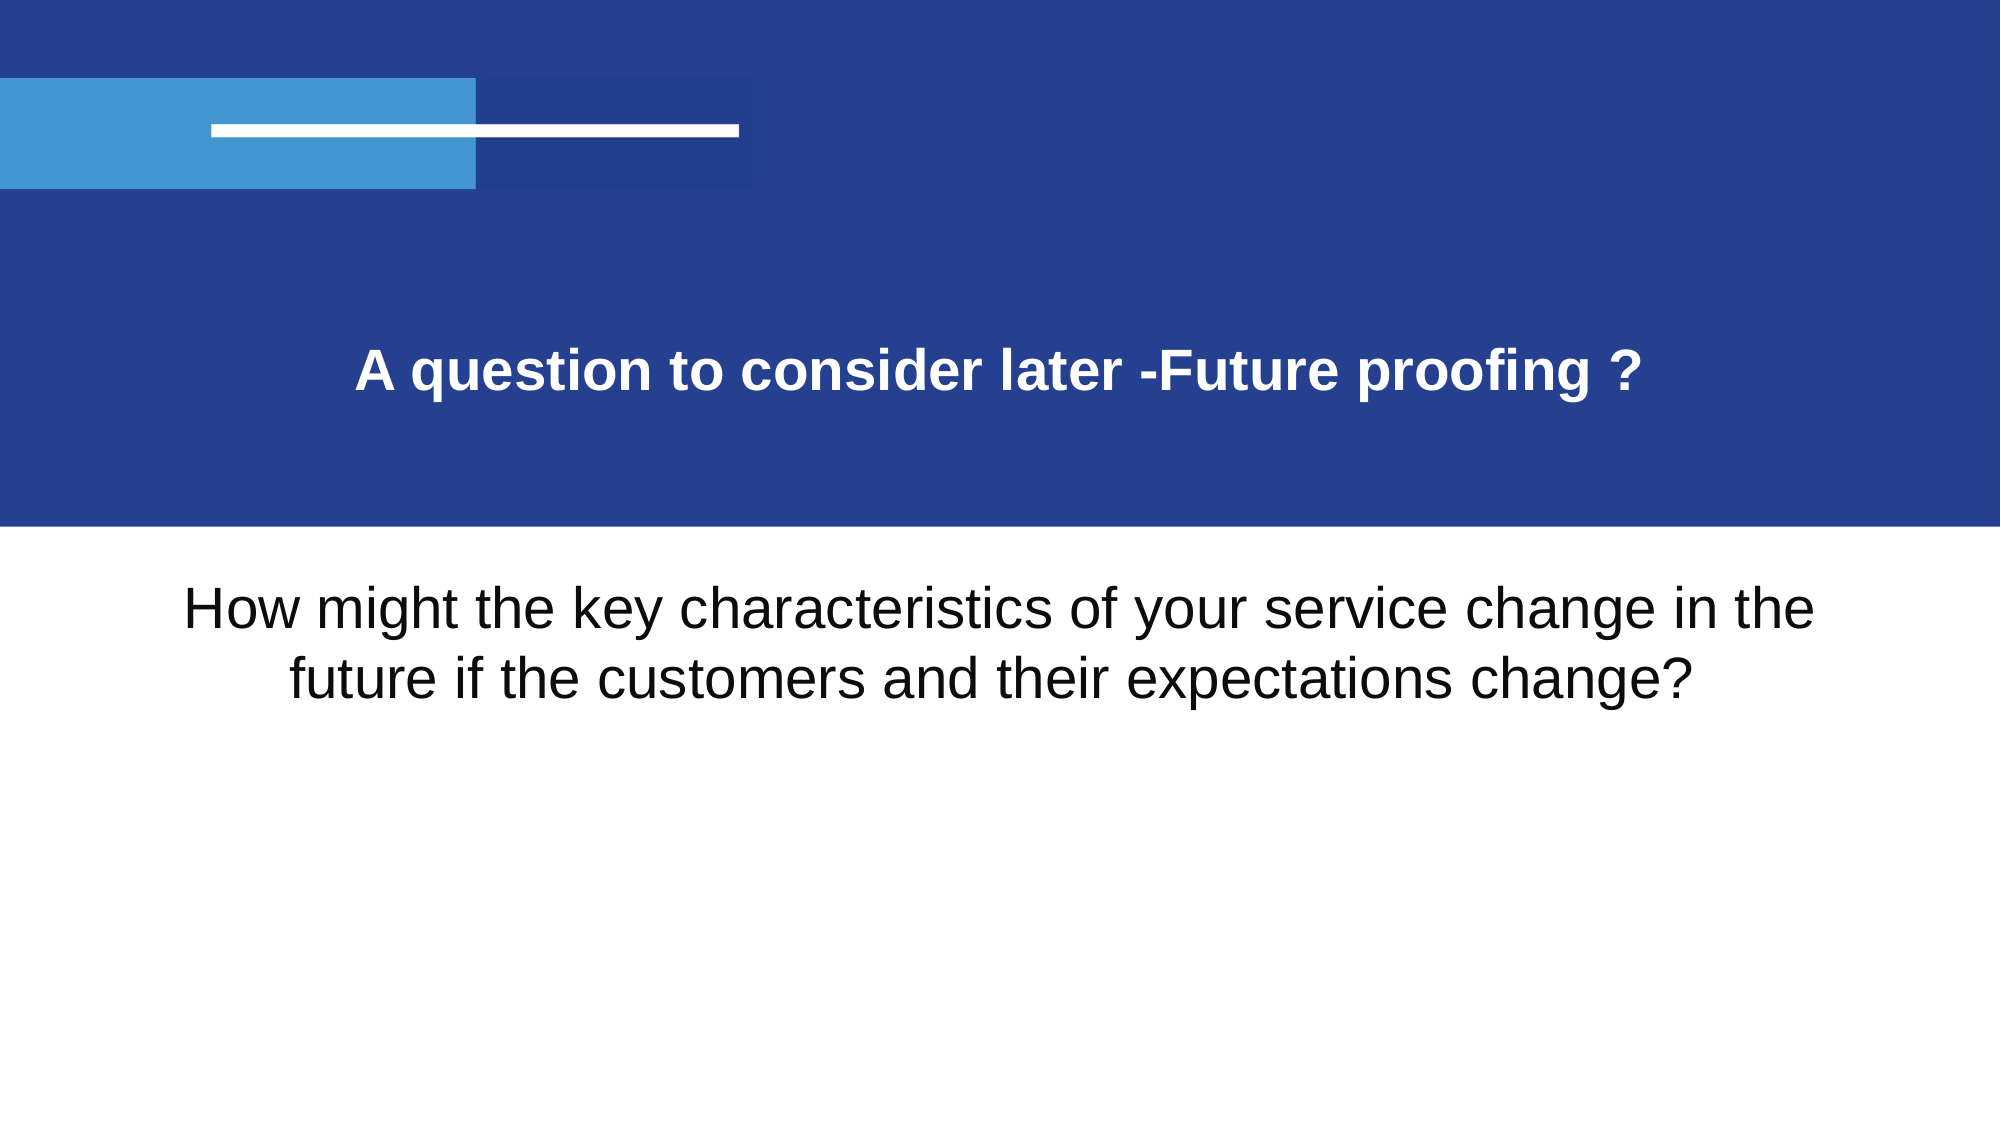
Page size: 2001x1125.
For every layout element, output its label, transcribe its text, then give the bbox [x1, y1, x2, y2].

picture [0, 78, 754, 190]
list How might the key characteristics of your service change in the future if the customers and their expectations change? [137, 562, 1863, 942]
title A question to consider later -Future proofing ? [137, 263, 1863, 481]
